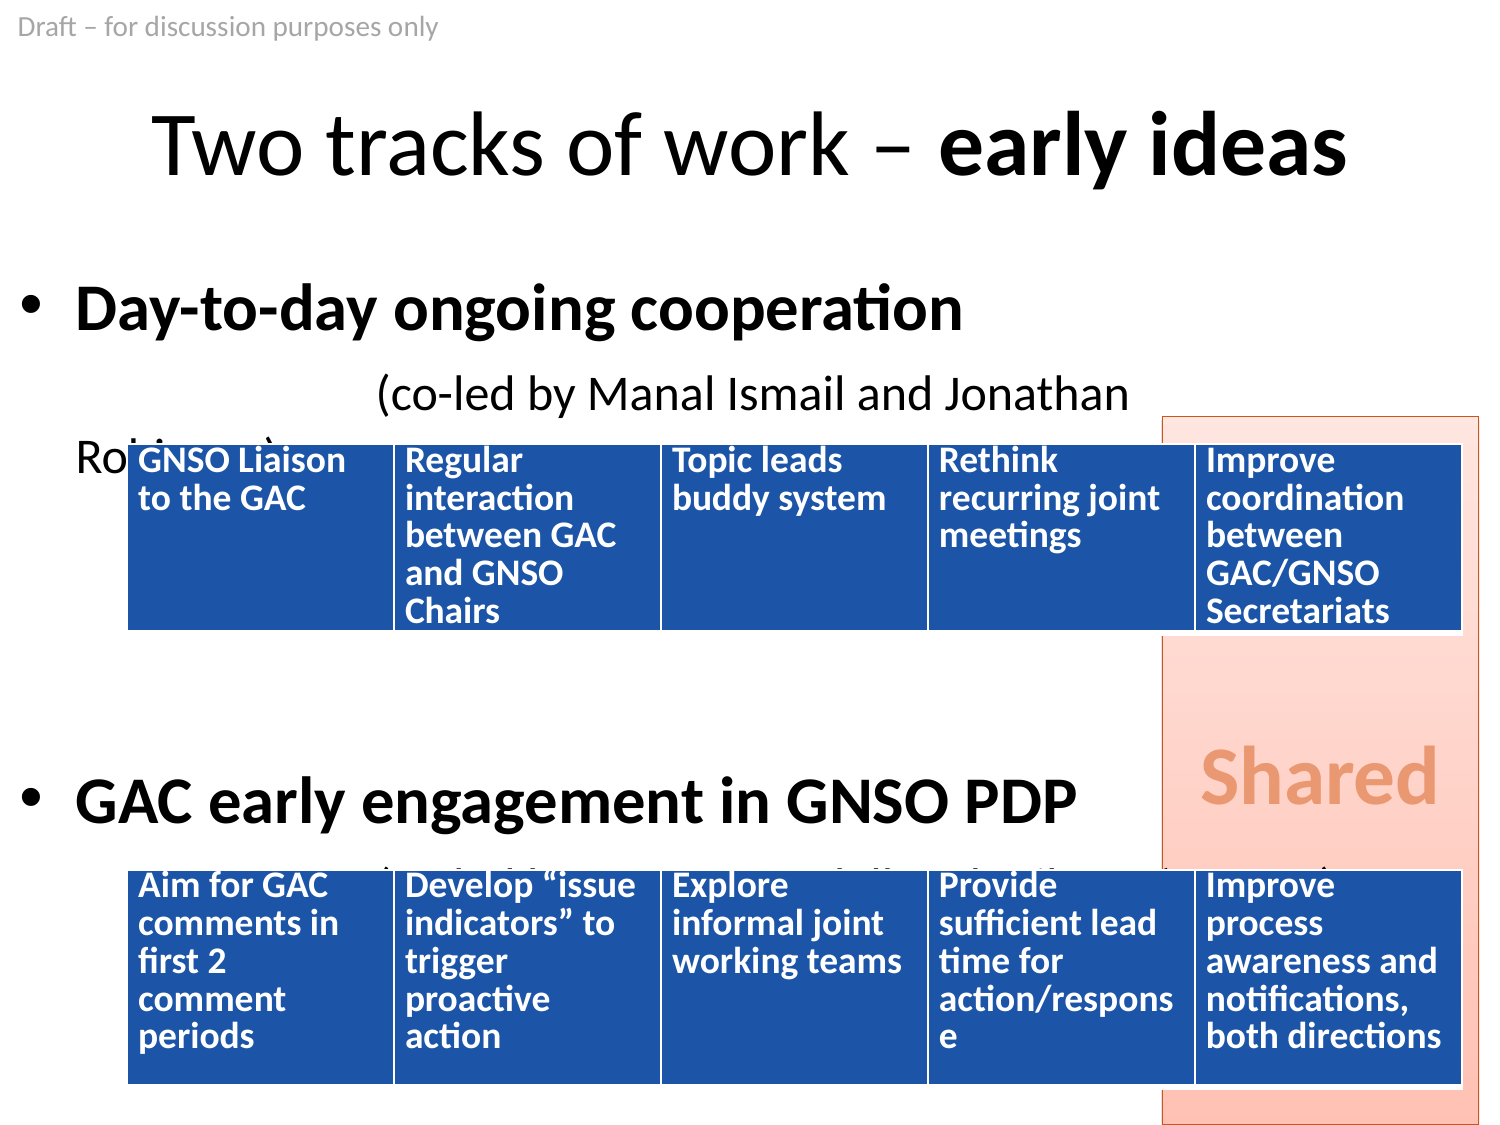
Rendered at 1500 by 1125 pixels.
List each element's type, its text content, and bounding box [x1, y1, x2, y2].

table_header Rethink recurring joint meetings [929, 445, 1194, 630]
table_header GNSO Liaison to the GAC [128, 445, 393, 630]
table_header Regular interaction between GAC and GNSO Chairs [395, 445, 660, 630]
table_header Improve process awareness and notifications, both directions [1196, 871, 1461, 1084]
list Day-to-day ongoing cooperation (co-led by Manal Ismail and Jonathan Robinson) GAC early engagement in GNSO PDP (co-led by Suzanne Radell and Mikey O’Connor) [4, 256, 1355, 999]
table_header Provide sufficient lead time for action/response [929, 871, 1194, 1084]
text_box Shared [1162, 416, 1479, 1125]
table_header Aim for GAC comments in first 2 comment periods [128, 871, 393, 1084]
title Two tracks of work – early ideas [75, 45, 1425, 233]
table_header Explore informal joint working teams [662, 871, 927, 1084]
table_header Topic leads buddy system [662, 445, 927, 630]
table_header Develop “issue indicators” to trigger proactive action [395, 871, 660, 1084]
table_header Improve coordination between GAC/GNSO Secretariats [1196, 445, 1461, 630]
